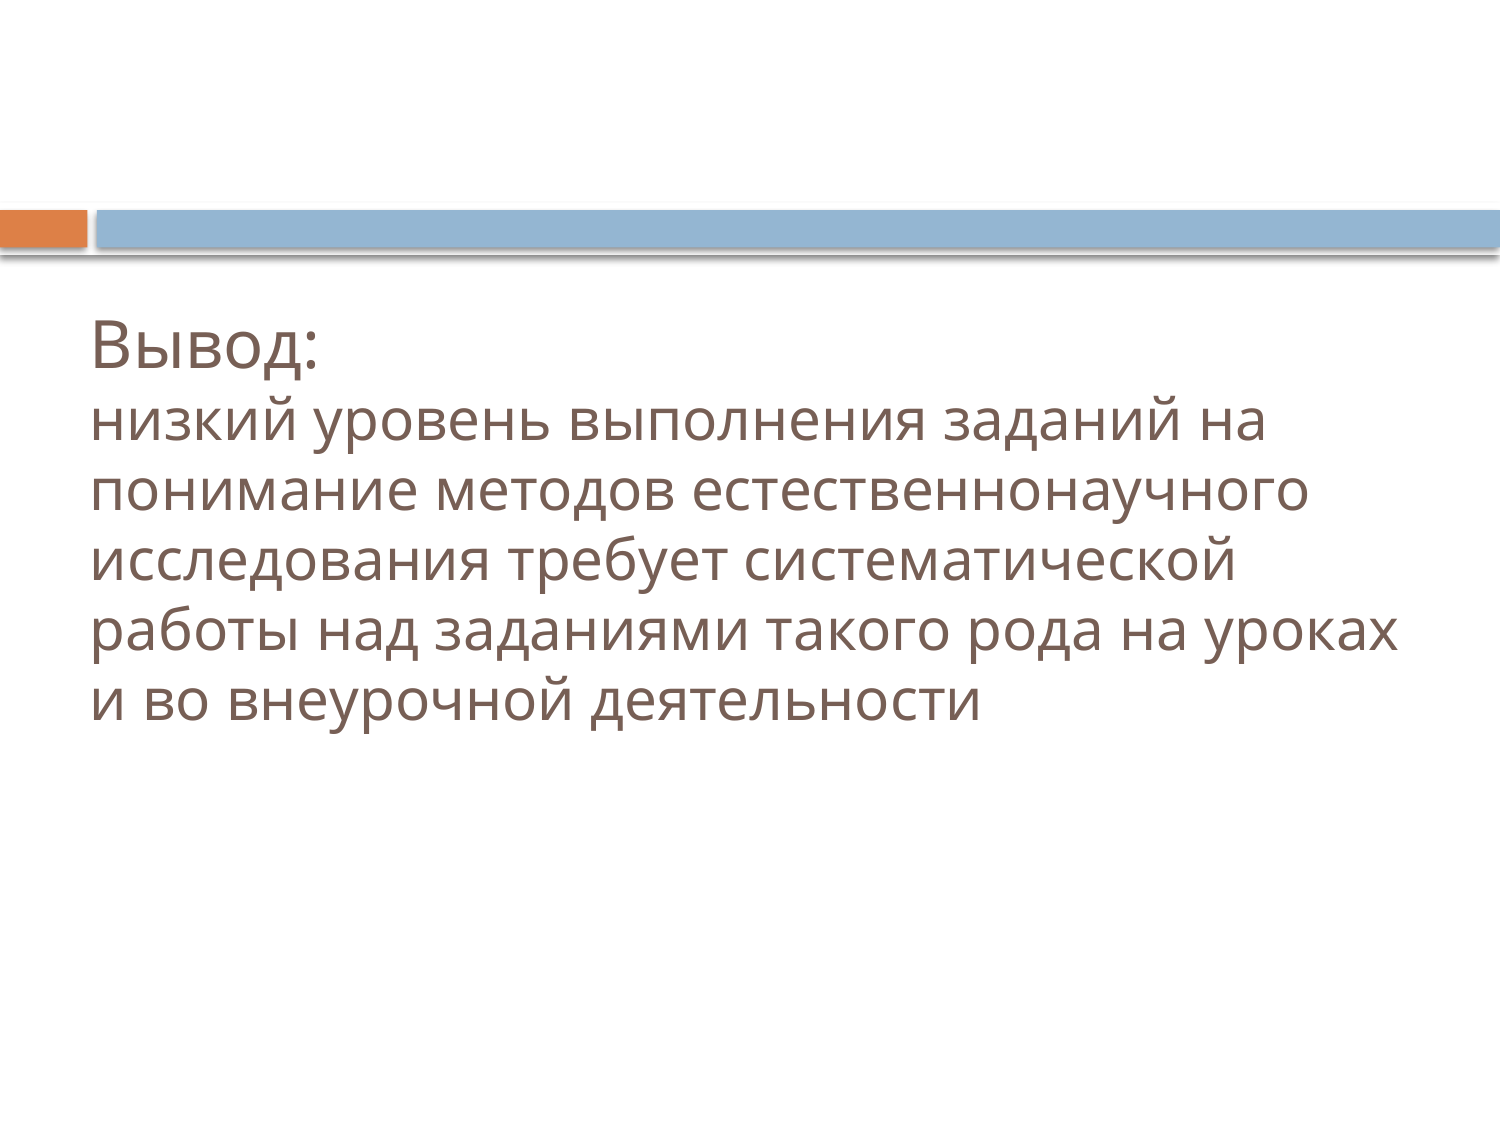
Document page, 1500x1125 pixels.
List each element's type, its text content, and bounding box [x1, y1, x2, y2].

title Вывод: низкий уровень выполнения заданий на понимание методов естественнонаучного исследования требует систематической работы над заданиями такого рода на уроках и во внеурочной деятельности [75, 45, 1425, 1059]
